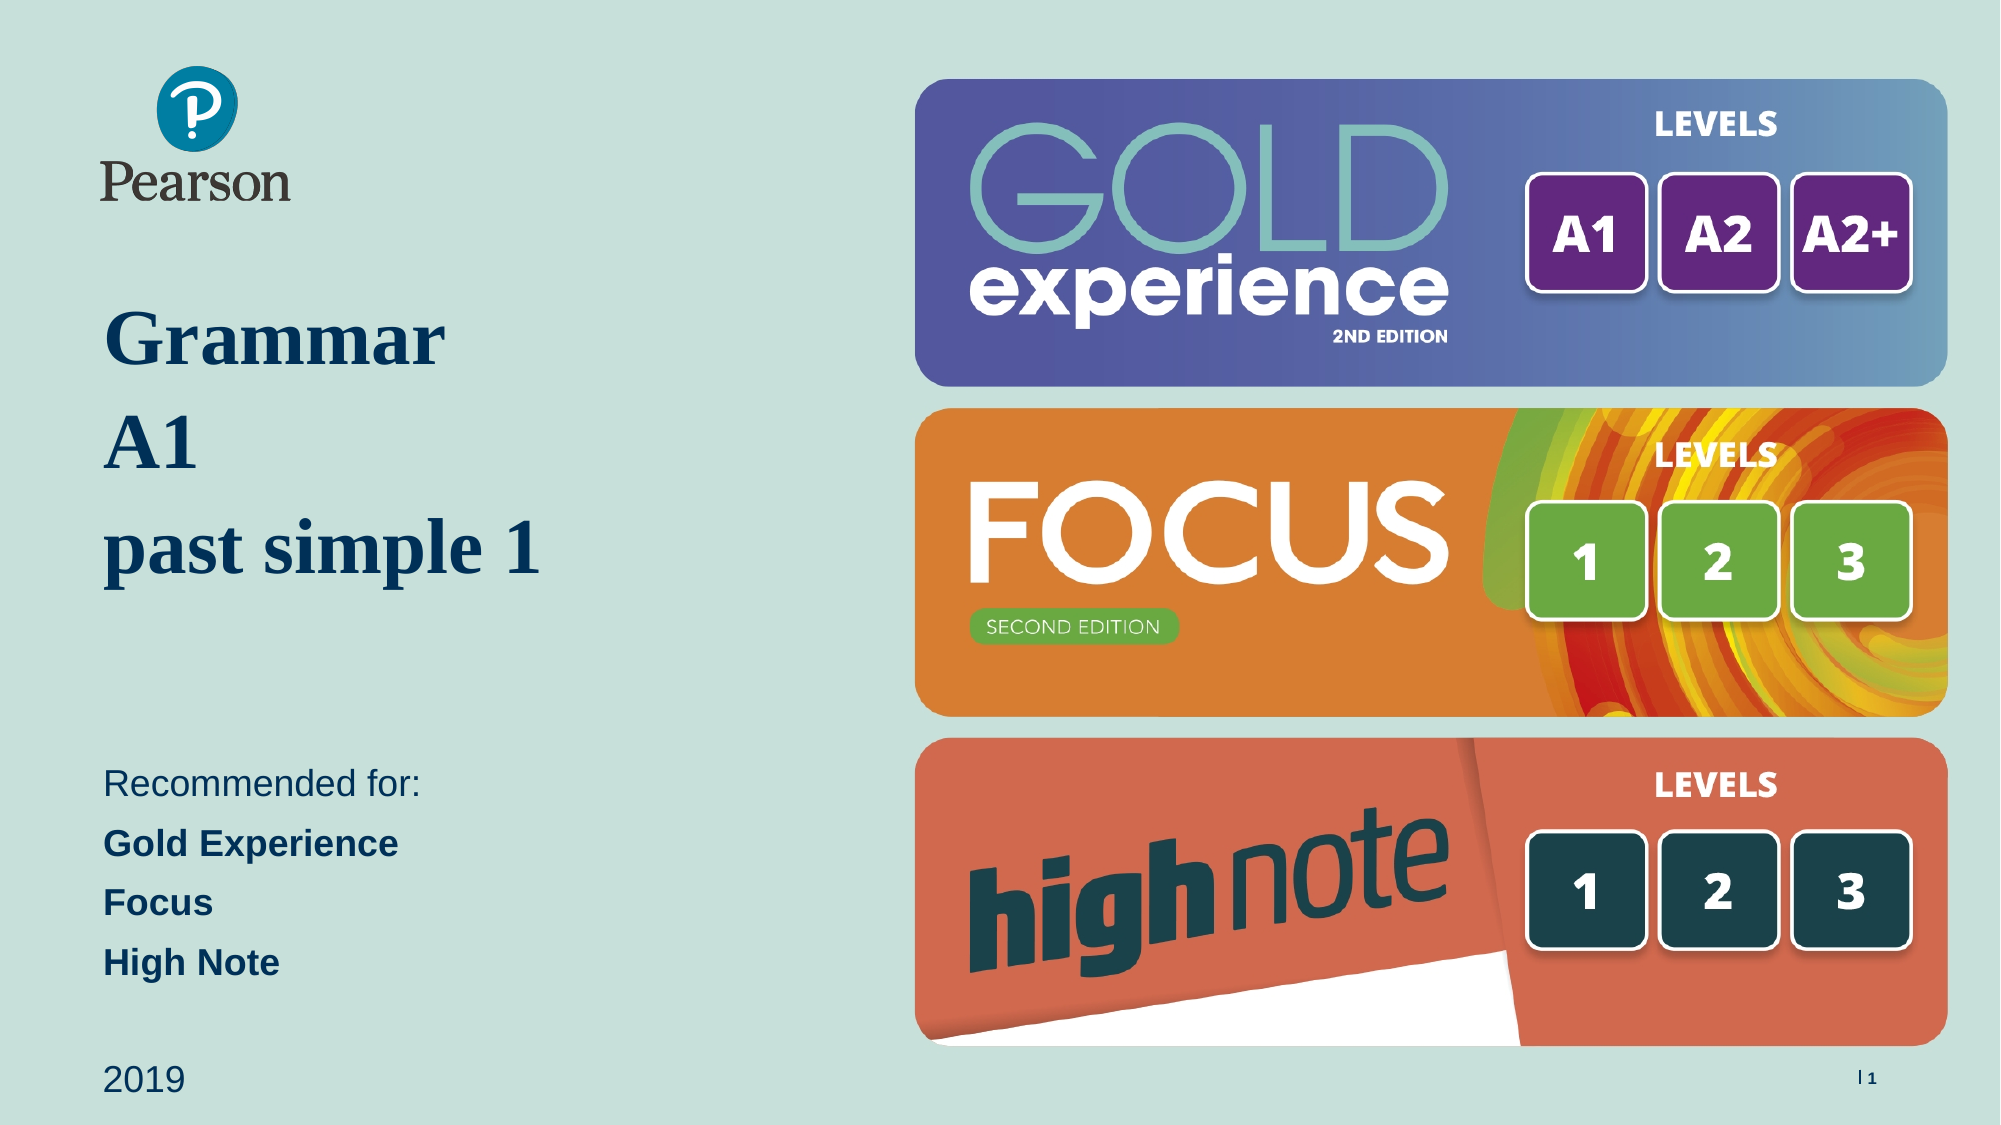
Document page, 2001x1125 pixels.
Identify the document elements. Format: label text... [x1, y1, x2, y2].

slide_number 1 [1867, 1068, 1896, 1087]
picture [0, 0, 2001, 1125]
subtitle Recommended for: Gold Experience Focus High Note [103, 743, 857, 930]
list 2019 [102, 1045, 970, 1093]
title Grammar A1 past simple 1 [103, 275, 921, 615]
